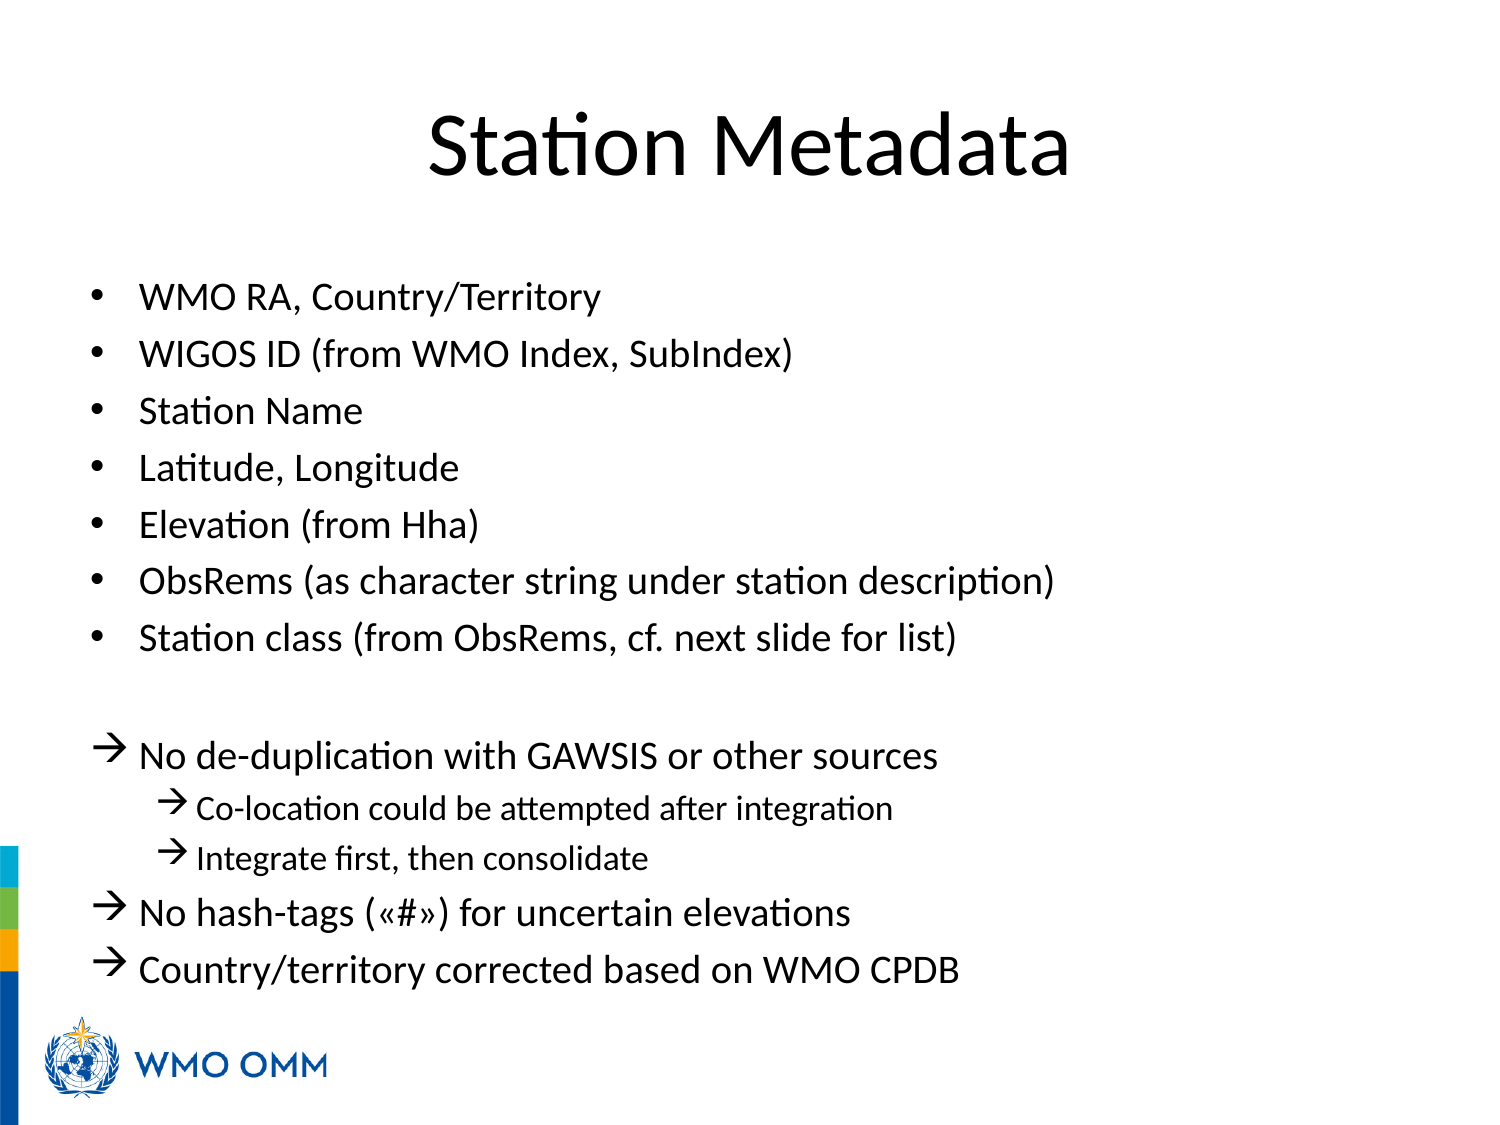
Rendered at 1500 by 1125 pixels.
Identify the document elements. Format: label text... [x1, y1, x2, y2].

title Station Metadata [75, 45, 1425, 233]
picture [0, 845, 327, 1125]
list WMO RA, Country/Territory WIGOS ID (from WMO Index, SubIndex) Station Name Latitude, Longitude Elevation (from Hha) ObsRems (as character string under station description) Station class (from ObsRems, cf. next slide for list) No de-duplication with GAWSIS or other sources Co-location could be attempted after integration Integrate first, then consolidate No hash-tags («#») for uncertain elevations Country/territory corrected based on WMO CPDB [75, 262, 1425, 1005]
